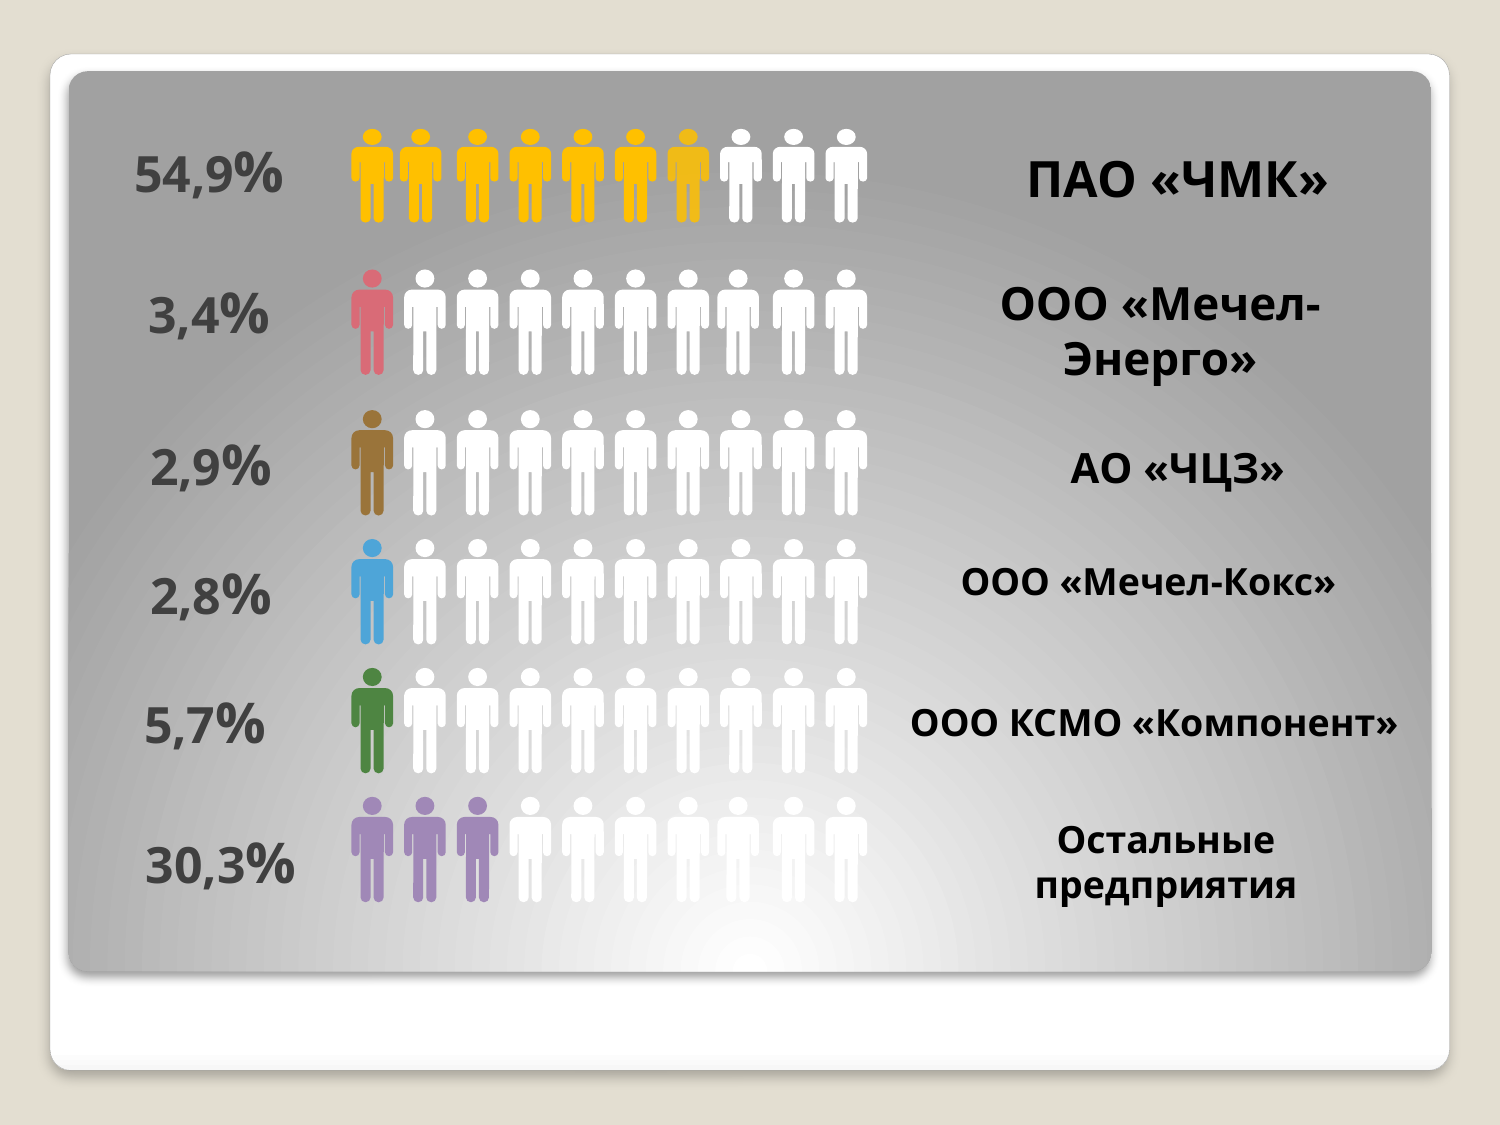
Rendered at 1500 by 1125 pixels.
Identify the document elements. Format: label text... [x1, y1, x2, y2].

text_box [351, 269, 868, 376]
text_box 2,8% [93, 550, 329, 634]
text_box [351, 409, 868, 516]
text_box 2,9% [93, 421, 329, 505]
text_box ООО КСМО «Компонент» [875, 691, 1465, 752]
text_box 30,3% [81, 820, 344, 903]
text_box АО «ЧЦЗ» [949, 434, 1407, 500]
text_box 5,7% [82, 679, 329, 762]
text_box 3,4% [93, 269, 325, 352]
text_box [351, 796, 868, 903]
text_box 54,9% [93, 128, 325, 212]
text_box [351, 667, 868, 774]
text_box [351, 128, 868, 223]
text_box ООО «Мечел-Энерго» [902, 267, 1418, 393]
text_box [351, 538, 868, 645]
text_box ПАО «ЧМК» [960, 140, 1395, 216]
text_box Остальные предприятия [937, 808, 1395, 914]
text_box ООО «Мечел-Кокс» [902, 550, 1395, 611]
